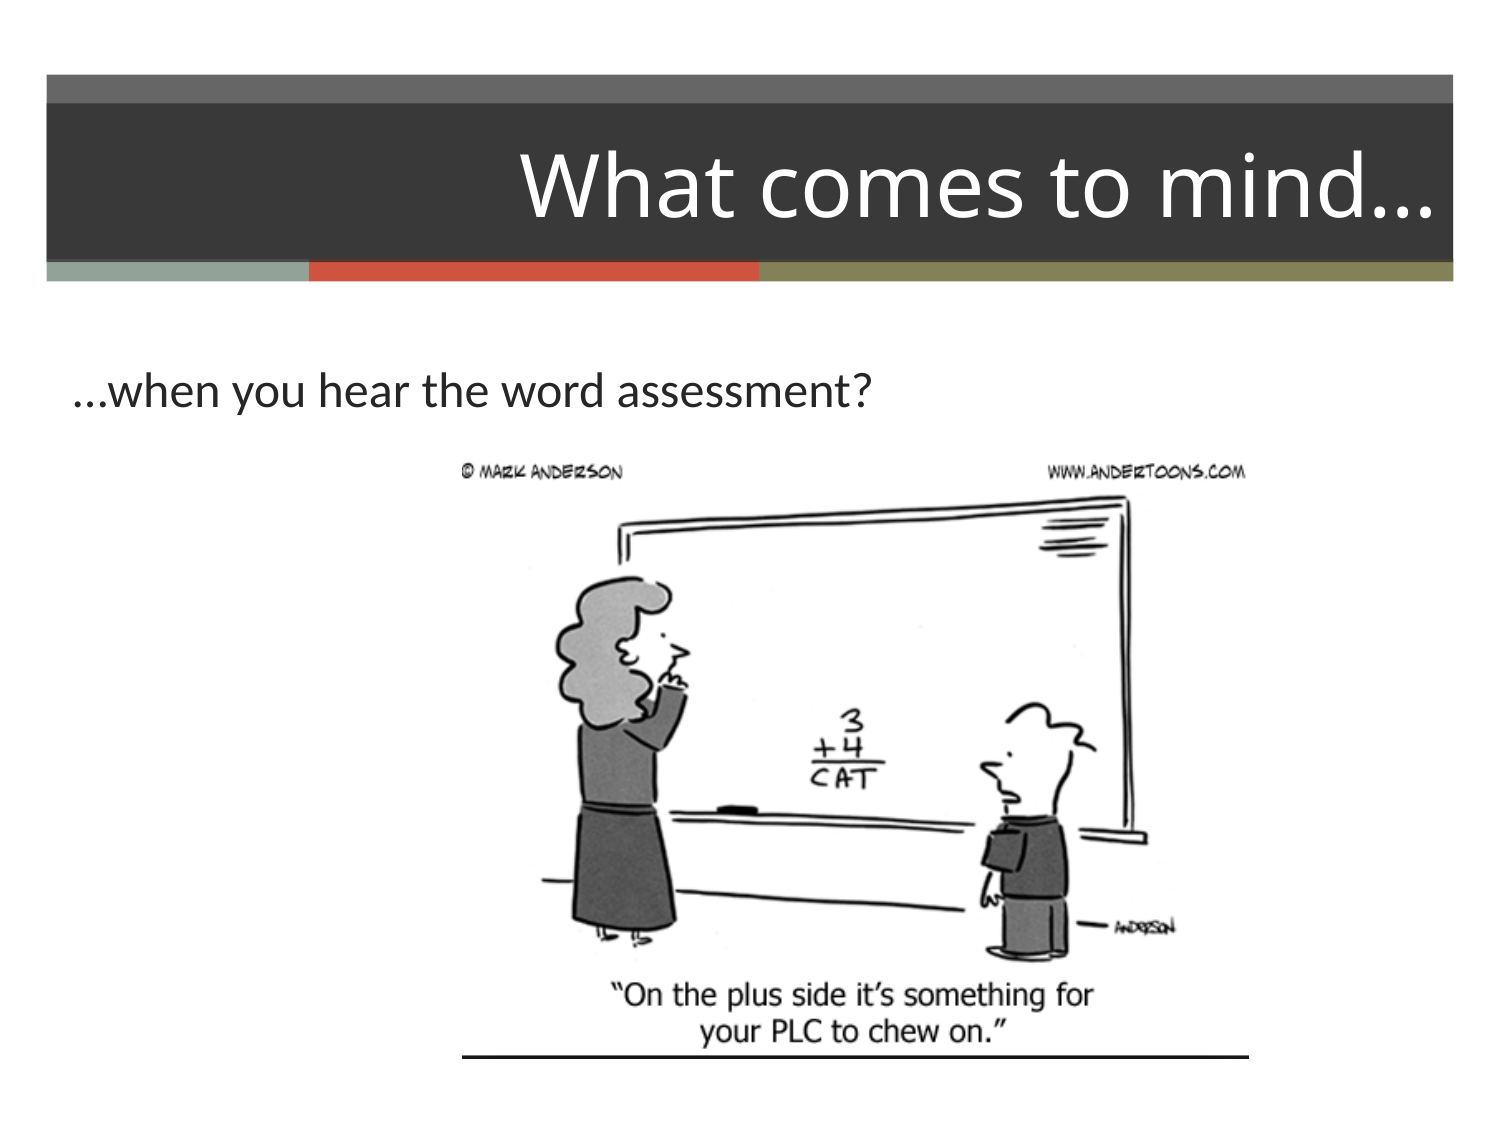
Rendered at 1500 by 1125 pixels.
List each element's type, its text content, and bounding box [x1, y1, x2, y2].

picture [461, 461, 1250, 1059]
title What comes to mind… [46, 103, 1454, 263]
list …when you hear the word assessment? [46, 350, 1454, 1005]
